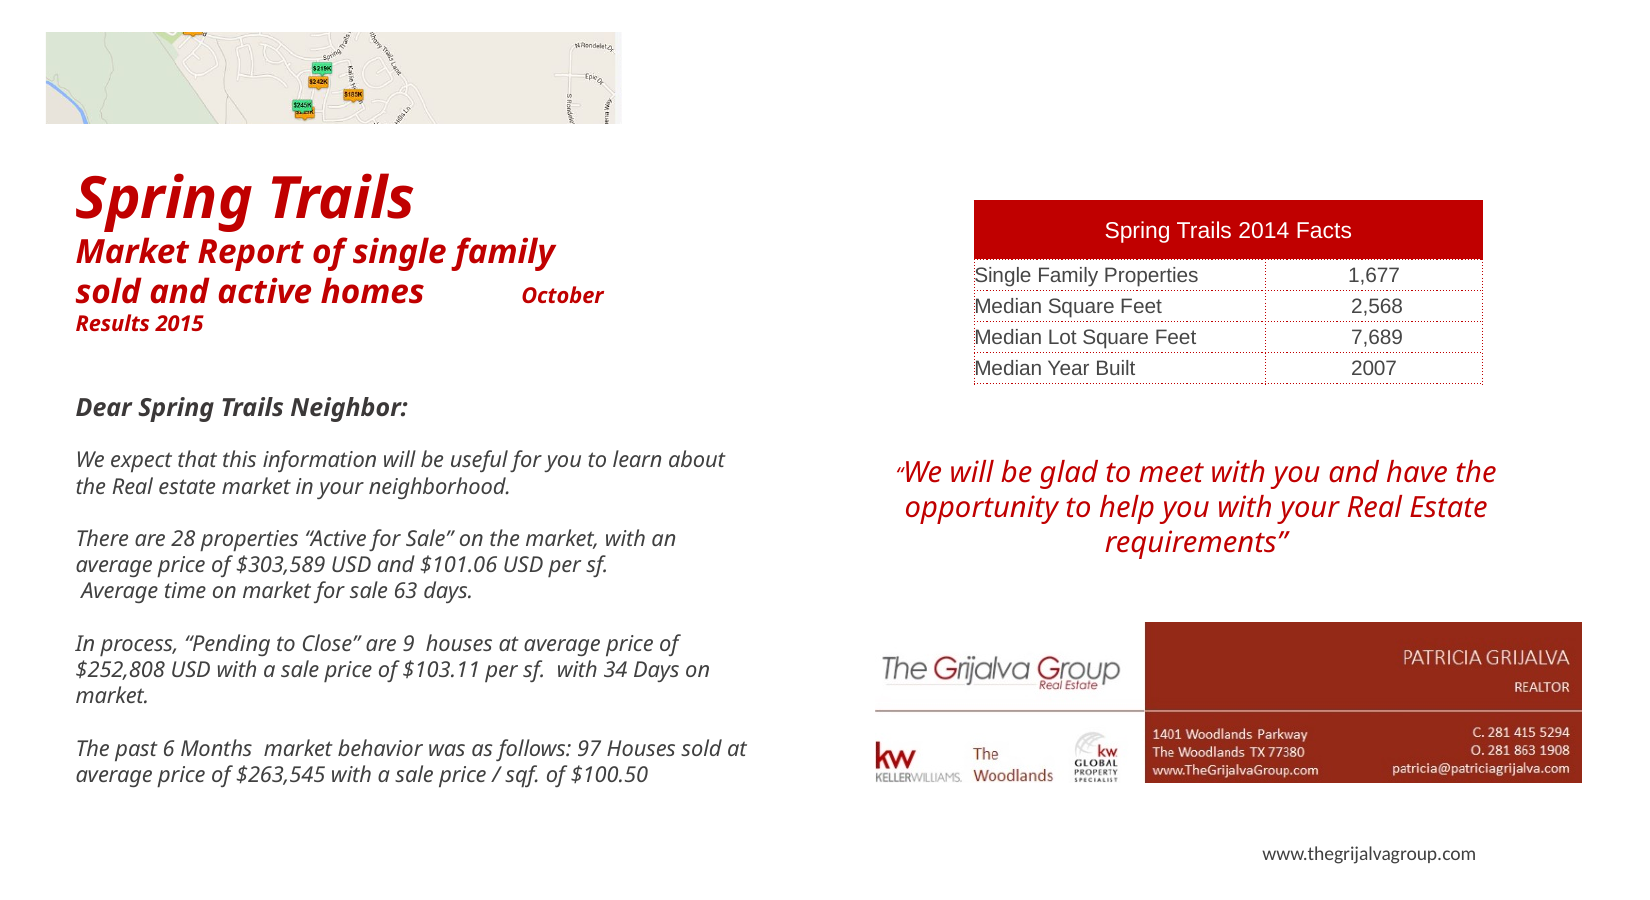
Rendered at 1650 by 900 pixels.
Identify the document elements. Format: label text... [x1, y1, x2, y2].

table_cell 1,677 [1266, 259, 1482, 290]
table_cell Median Year Built [974, 353, 1266, 384]
text_box Dear Spring Trails Neighbor: We expect that this information will be useful for you to learn about the Real estate market in your neighborhood. There are 28 properties “Active for Sale” on the market, with an average price of $303,589 USD and $101.06 USD per sf. Average time on market for sale 63 days. In process, “Pending to Close” are 9 houses at average price of $252,808 USD with a sale price of $103.11 per sf. with 34 Days on market. The past 6 Months market behavior was as follows: 97 Houses sold at average price of $263,545 with a sale price / sqf. of $100.50 [60, 383, 768, 795]
text_box “We will be glad to meet with you and have the opportunity to help you with your Real Estate requirements” [834, 445, 1559, 566]
table_cell Median Lot Square Feet [974, 321, 1266, 353]
picture [45, 32, 622, 124]
text_box www.thegrijalvagroup.com [1178, 833, 1560, 873]
table_cell 2,568 [1266, 290, 1482, 321]
table_cell 2007 [1266, 353, 1482, 384]
picture [875, 622, 1582, 783]
table_cell Single Family Properties [974, 259, 1266, 290]
table_cell 7,689 [1266, 321, 1482, 353]
table_cell Median Square Feet [974, 290, 1266, 321]
text_box Spring Trails Market Report of single family sold and active homes October Results 2015 [60, 152, 622, 344]
table_header Spring Trails 2014 Facts [975, 202, 1481, 259]
